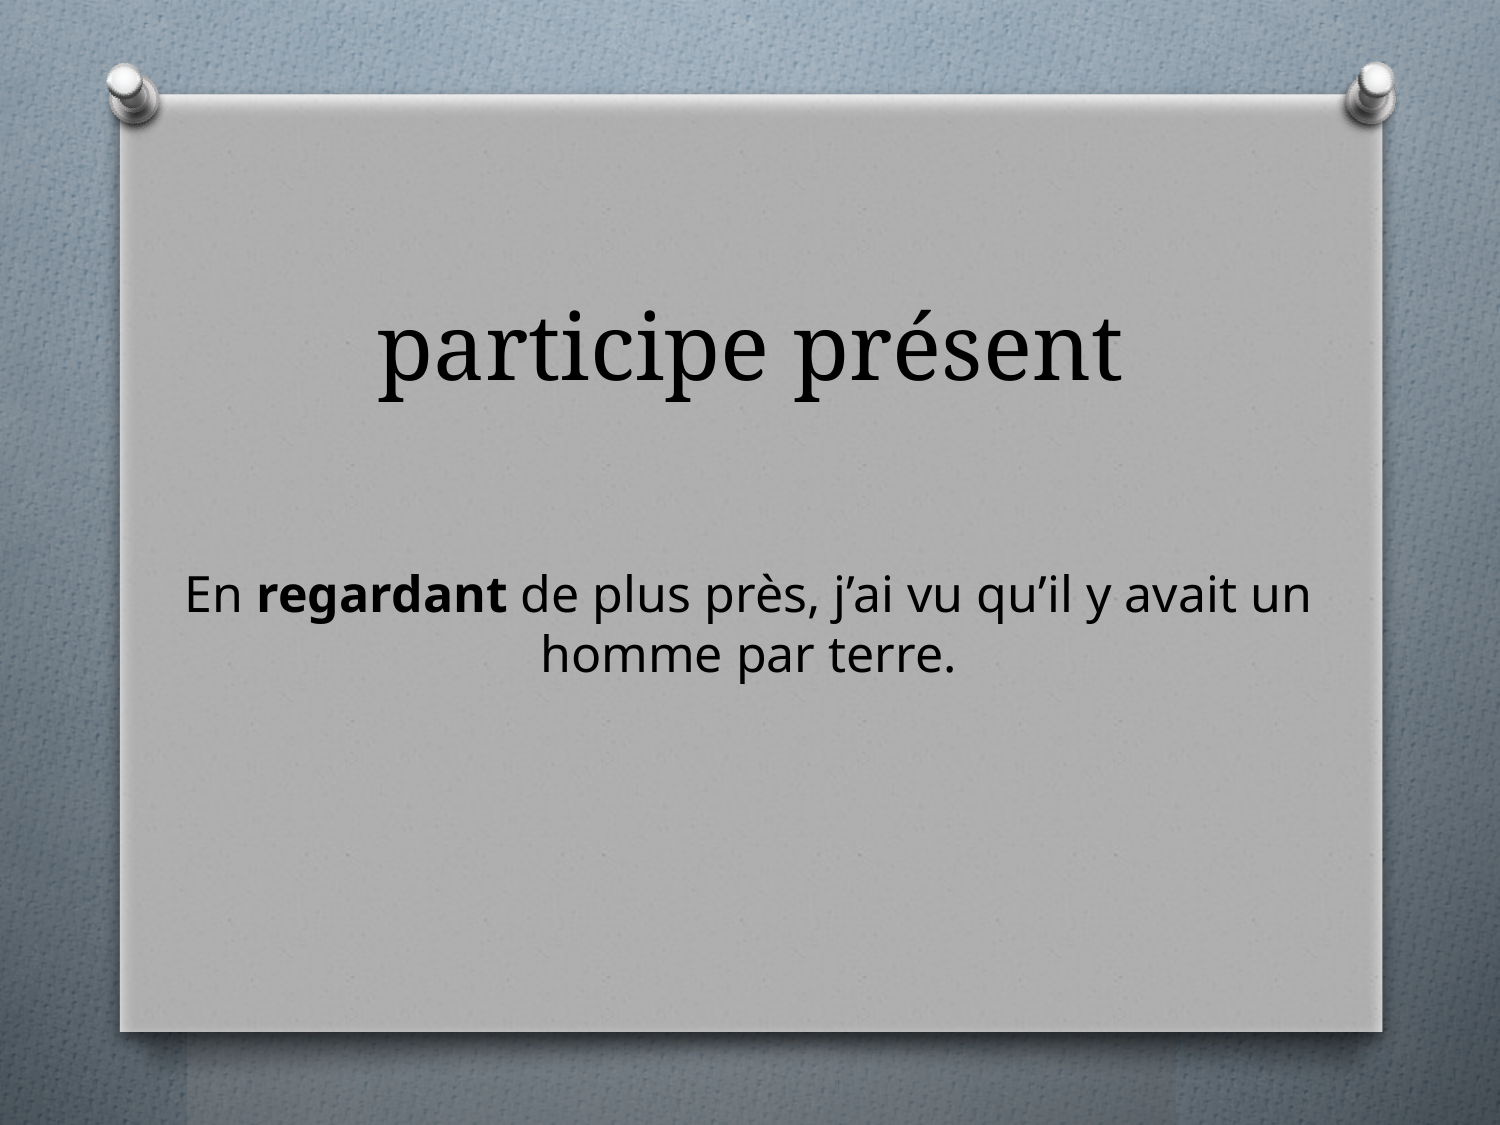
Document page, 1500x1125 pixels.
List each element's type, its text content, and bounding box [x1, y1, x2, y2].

list En regardant de plus près, j’ai vu qu’il y avait un homme par terre. [140, 485, 1357, 716]
picture [1317, 35, 1439, 156]
picture [75, 29, 198, 153]
title participe présent [179, 244, 1323, 442]
